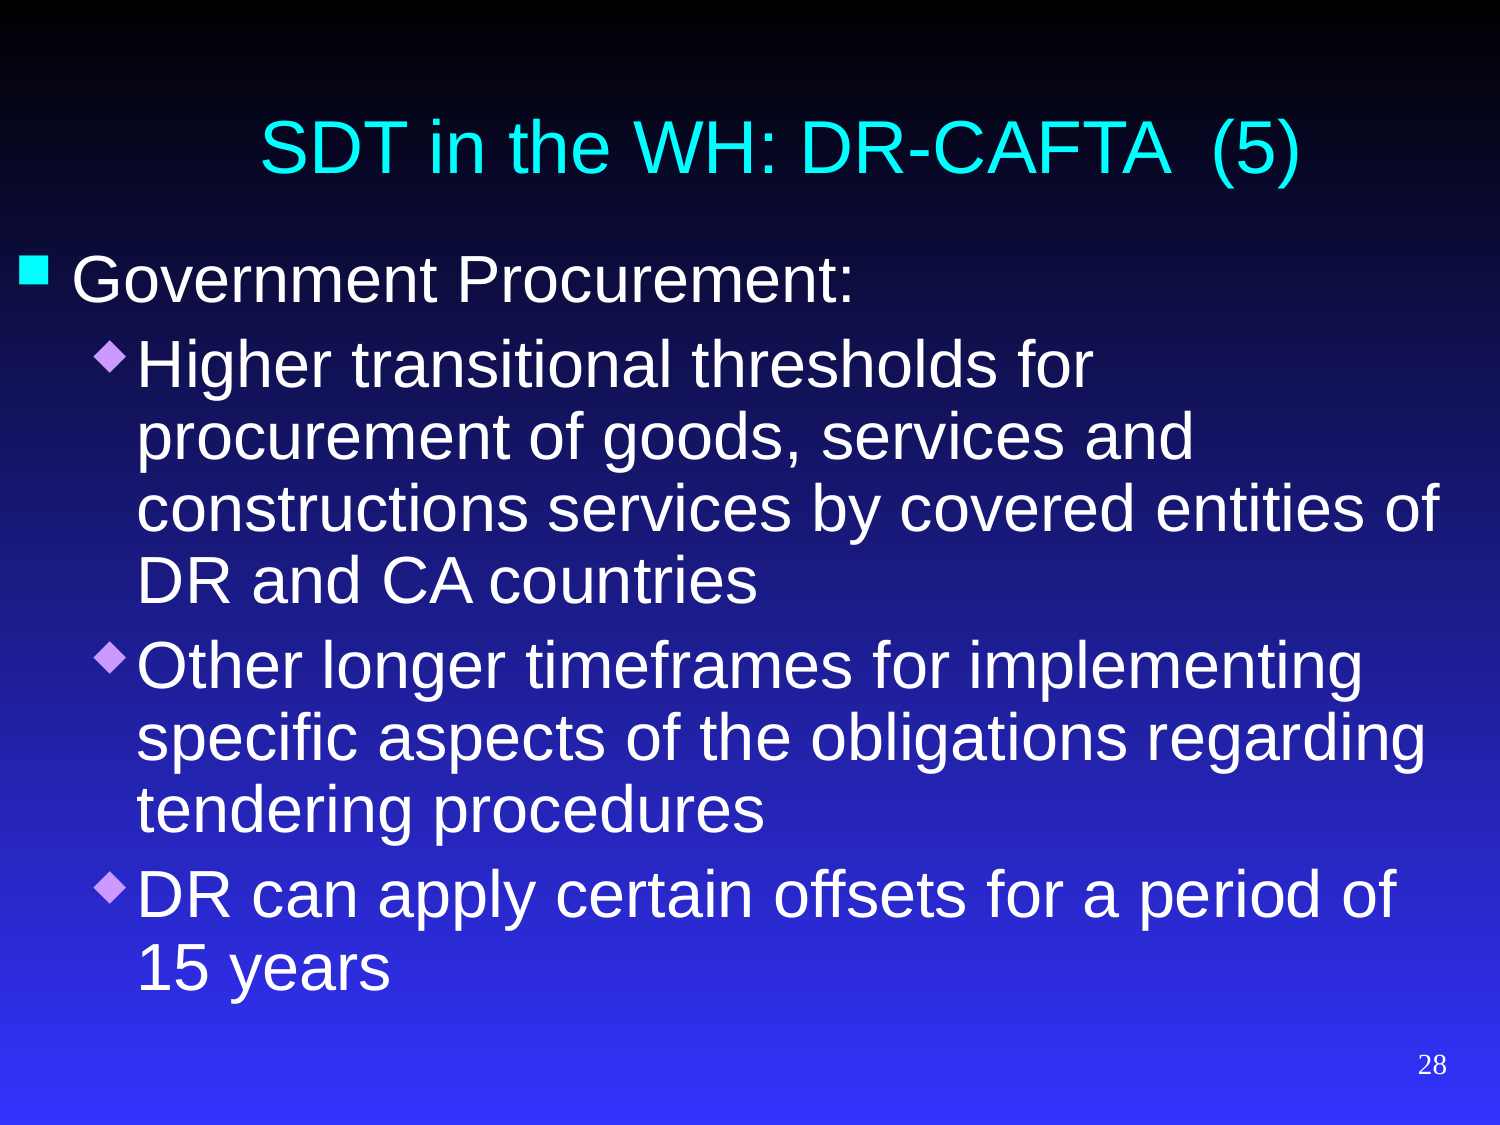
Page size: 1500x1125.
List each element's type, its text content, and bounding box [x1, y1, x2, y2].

title SDT in the WH: DR-CAFTA (5) [99, 49, 1463, 237]
slide_number 28 [1149, 1063, 1463, 1101]
list Government Procurement: Higher transitional thresholds for procurement of goods, services and constructions services by covered entities of DR and CA countries Other longer timeframes for implementing specific aspects of the obligations regarding tendering procedures DR can apply certain offsets for a period of 15 years [0, 237, 1468, 1063]
